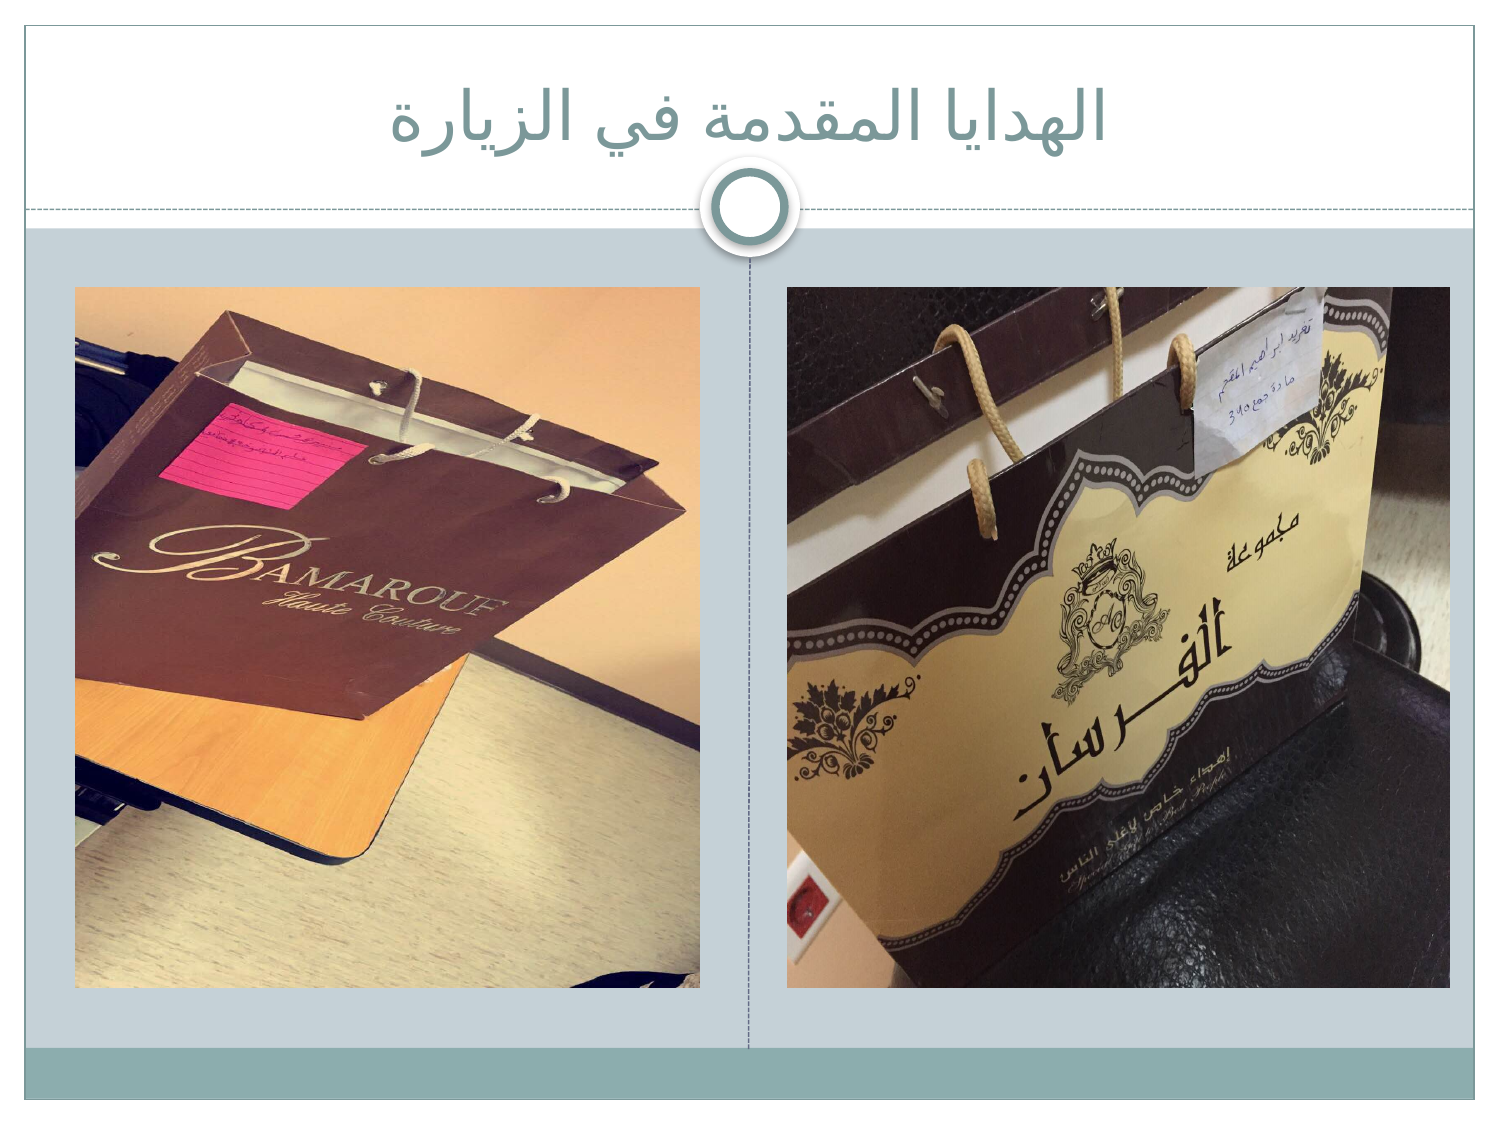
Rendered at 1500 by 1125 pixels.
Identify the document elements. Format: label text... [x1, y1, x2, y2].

title الهدايا المقدمة في الزيارة [49, 37, 1450, 162]
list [787, 287, 1451, 988]
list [74, 287, 701, 988]
